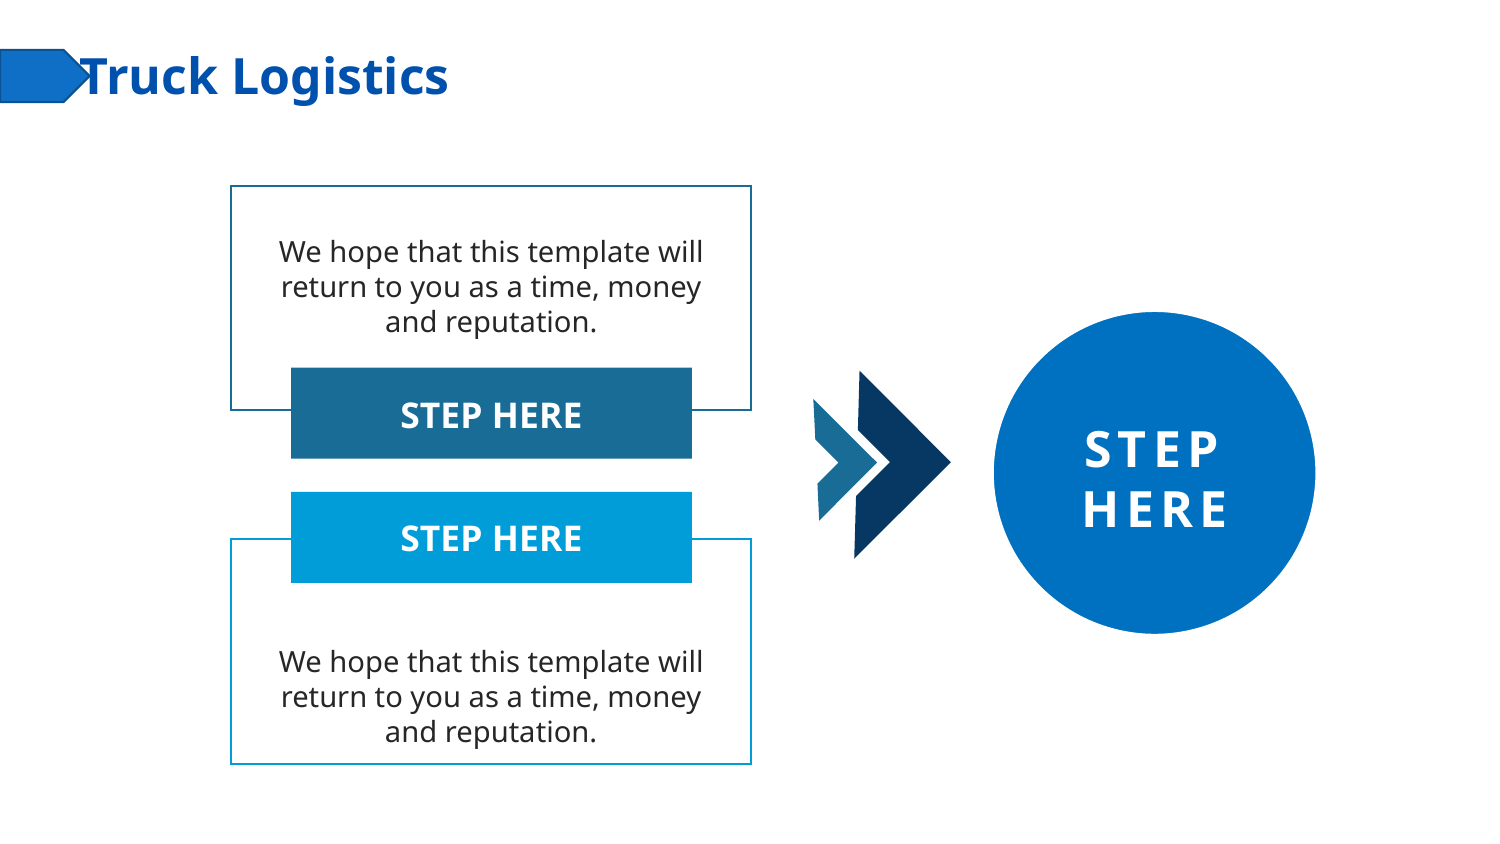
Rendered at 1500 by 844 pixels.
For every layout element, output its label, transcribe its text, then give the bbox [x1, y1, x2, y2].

text_box [230, 185, 752, 411]
text_box [854, 370, 951, 559]
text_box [291, 367, 692, 459]
text_box We hope that this template will return to you as a time, money and reputation. [250, 635, 733, 756]
text_box We hope that this template will return to you as a time, money and reputation. [236, 226, 747, 346]
text_box [230, 538, 752, 765]
text_box [813, 398, 878, 521]
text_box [992, 310, 1317, 636]
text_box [291, 491, 692, 583]
